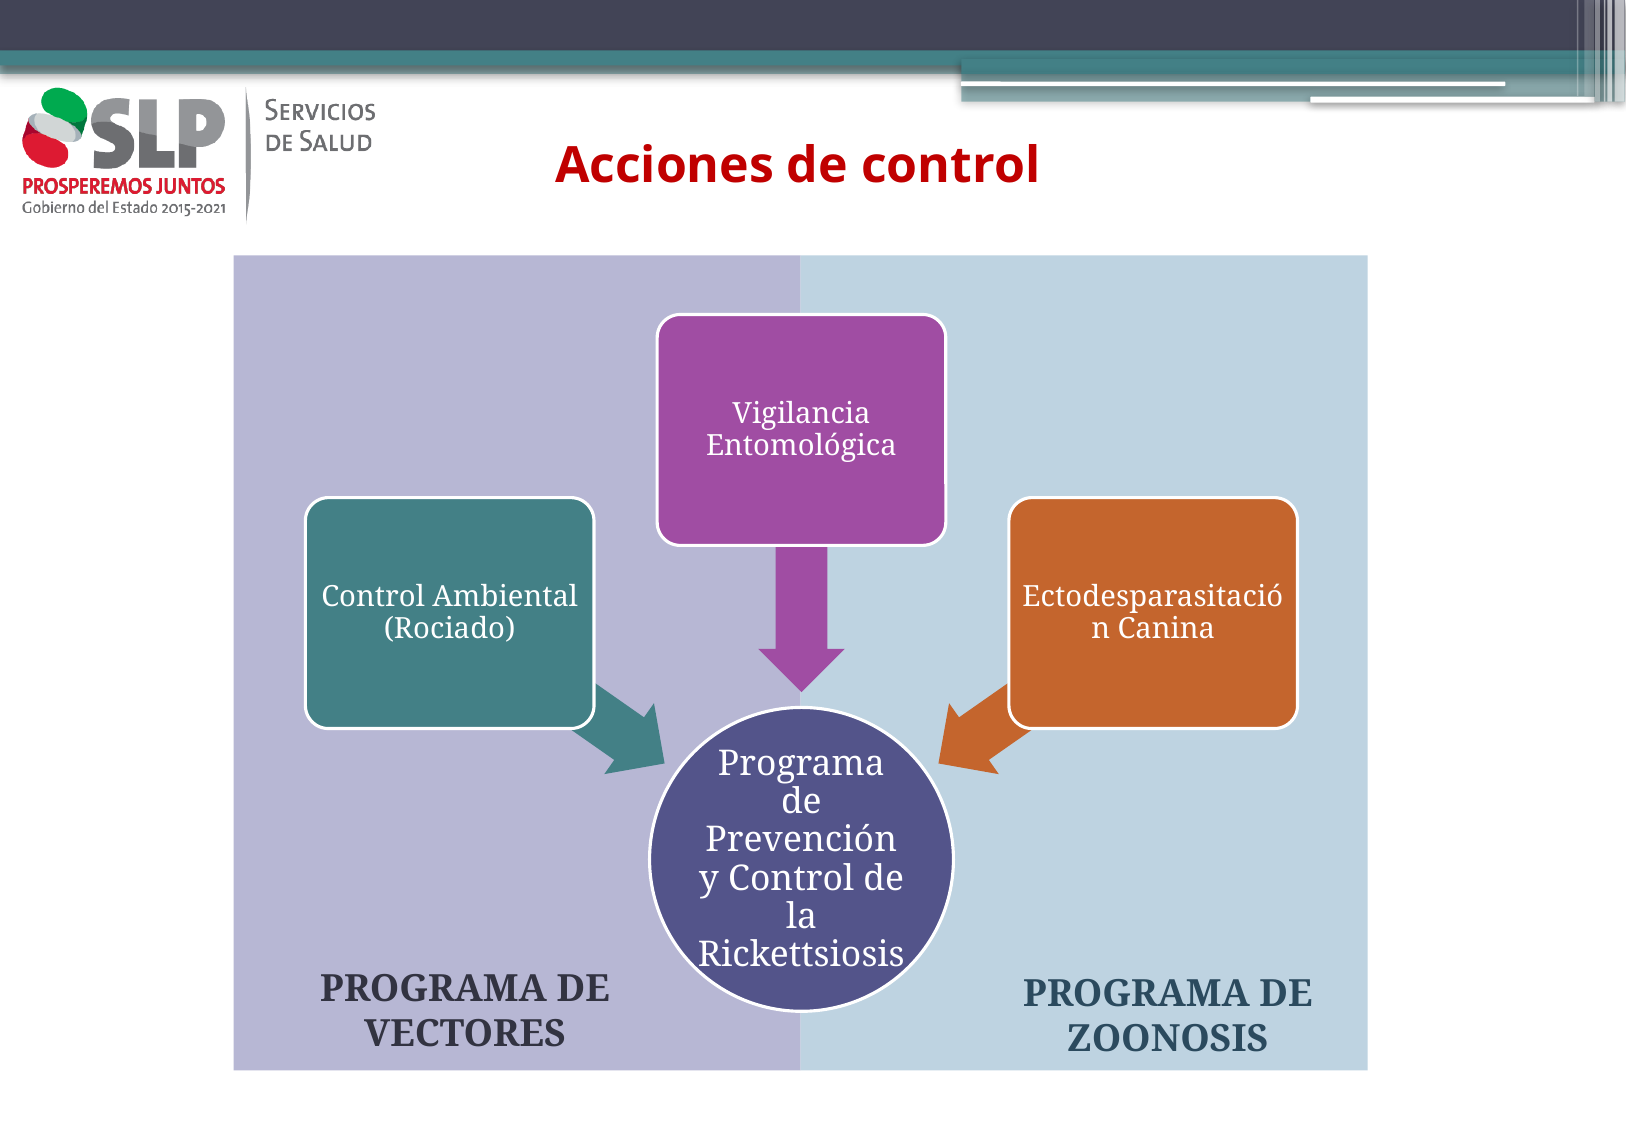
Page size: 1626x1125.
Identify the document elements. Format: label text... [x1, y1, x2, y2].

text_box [233, 255, 797, 1071]
text_box Acciones de control [382, 124, 1247, 200]
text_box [282, 314, 1321, 1012]
picture [22, 87, 376, 226]
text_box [800, 255, 1368, 1071]
